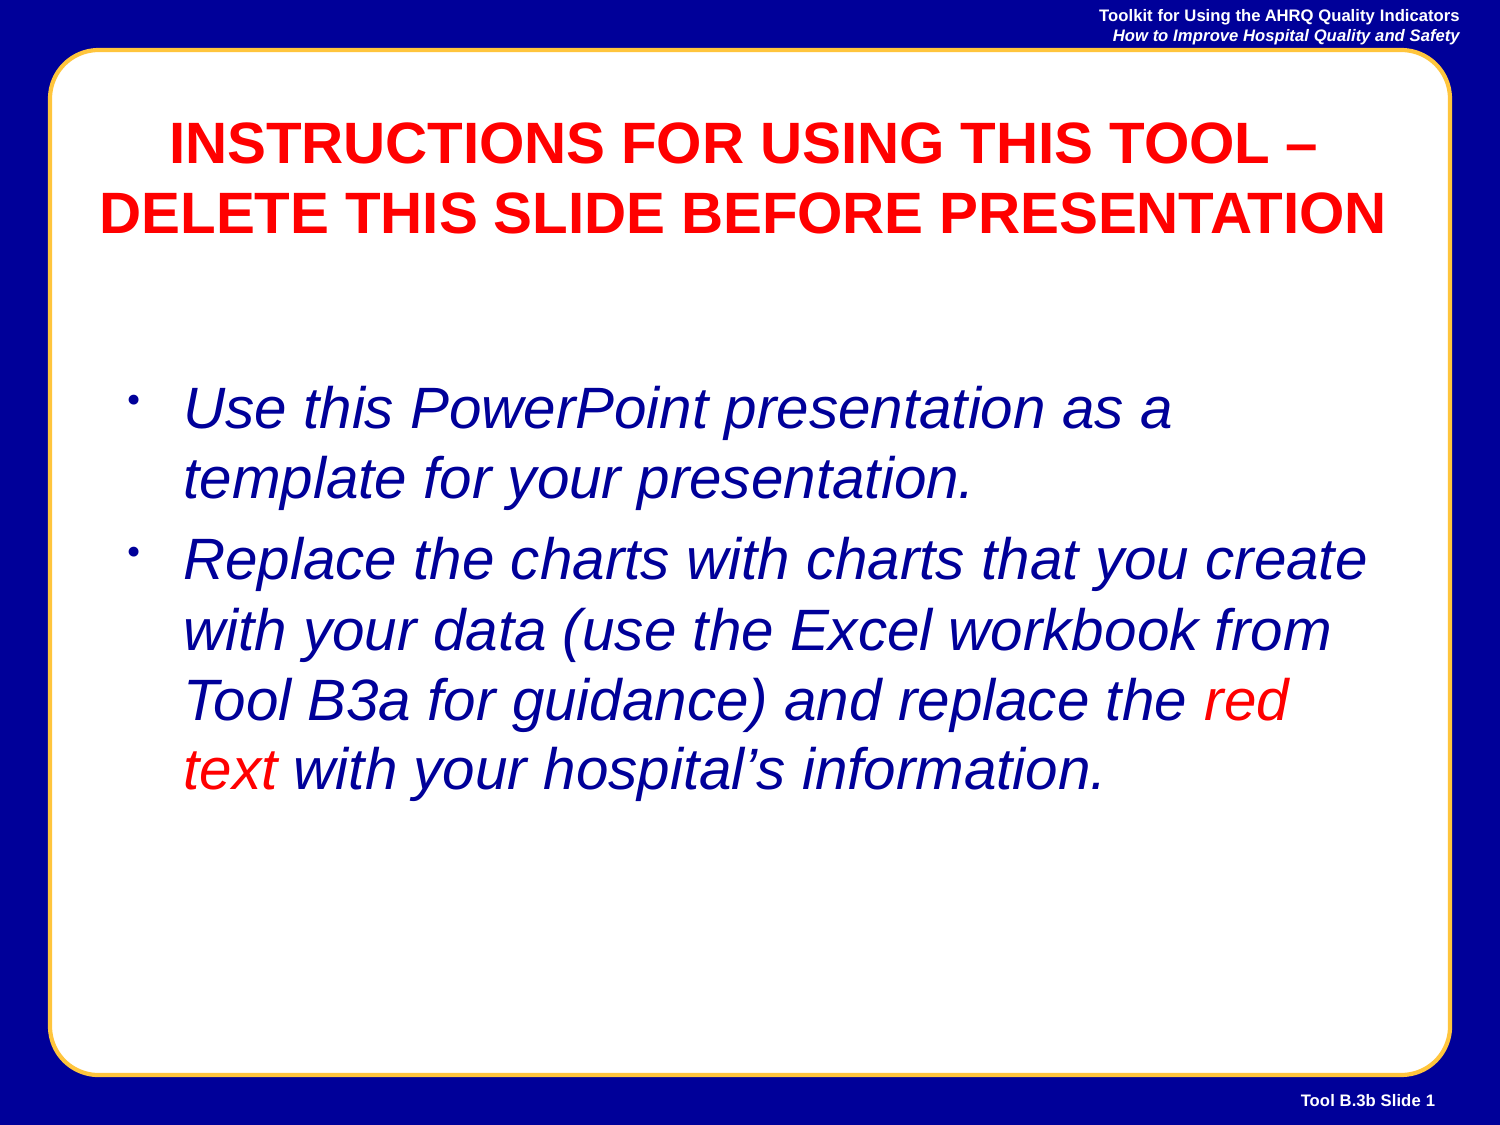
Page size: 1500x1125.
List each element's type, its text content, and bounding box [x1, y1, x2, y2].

title INSTRUCTIONS FOR USING THIS TOOL – DELETE THIS SLIDE BEFORE PRESENTATION [62, 99, 1426, 251]
list Use this PowerPoint presentation as a template for your presentation. Replace the charts with charts that you create with your data (use the Excel workbook from Tool B3a for guidance) and replace the red text with your hospital’s information. [111, 362, 1387, 951]
